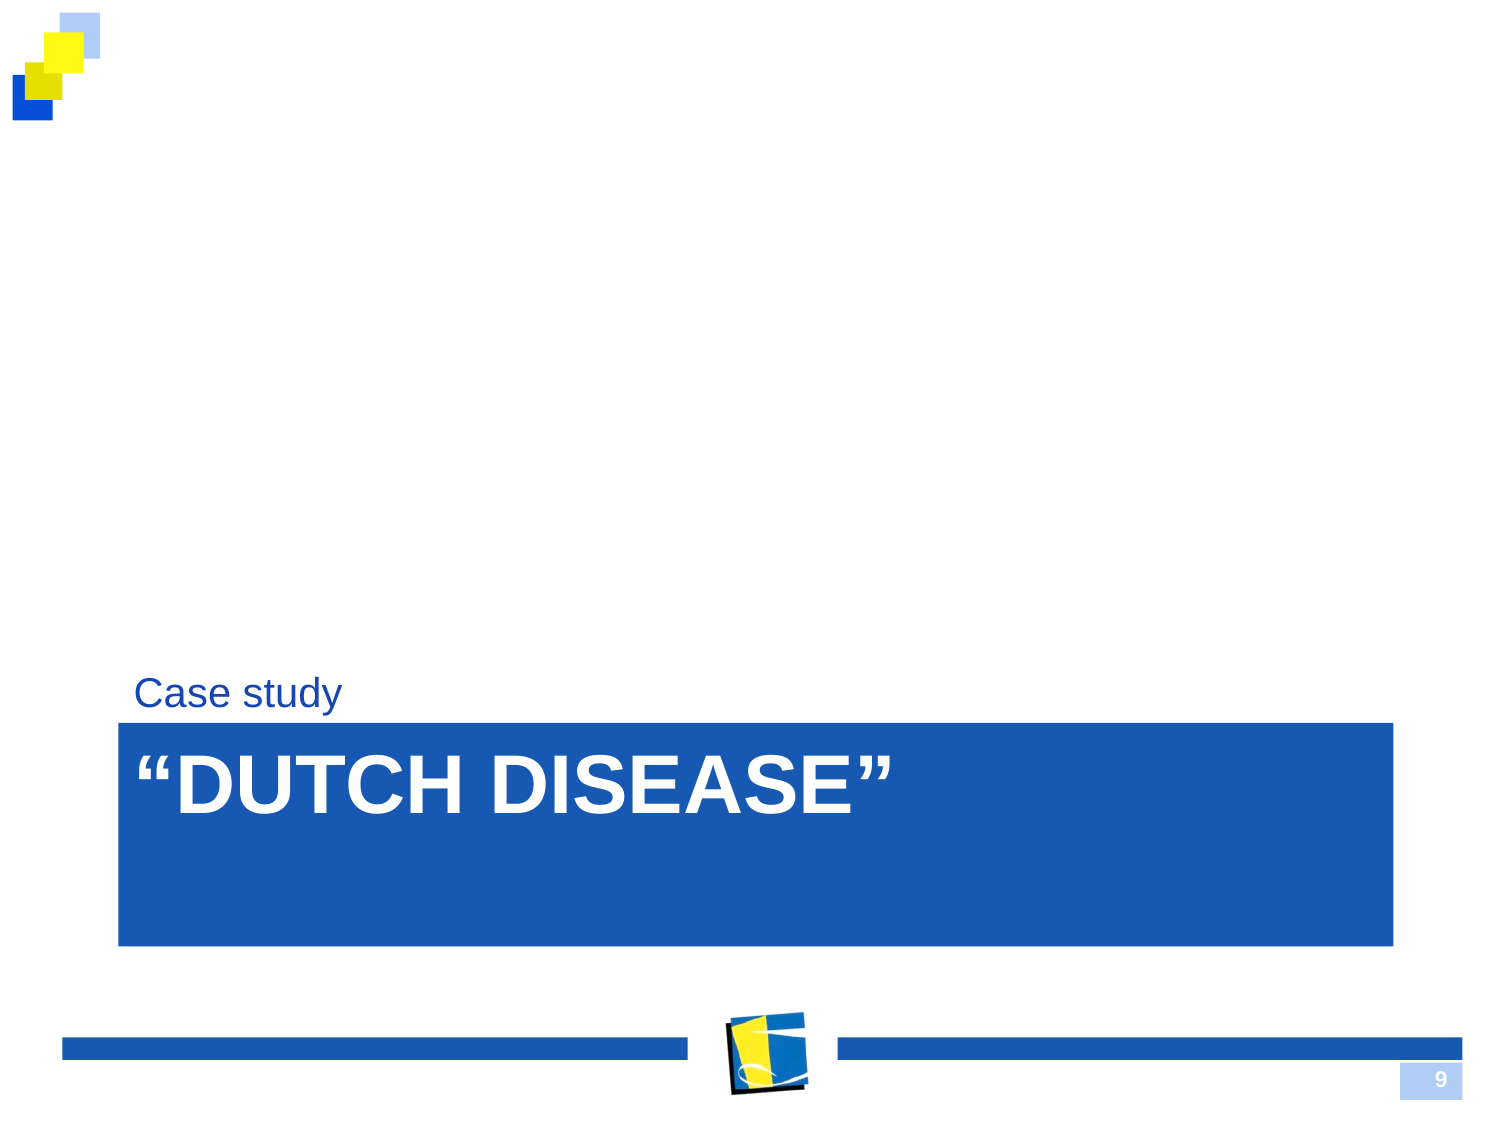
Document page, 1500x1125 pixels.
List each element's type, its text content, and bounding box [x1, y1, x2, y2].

slide_number 9 [1399, 1062, 1463, 1101]
title “dutch disease” [118, 724, 1394, 947]
list Case study [118, 476, 1394, 724]
